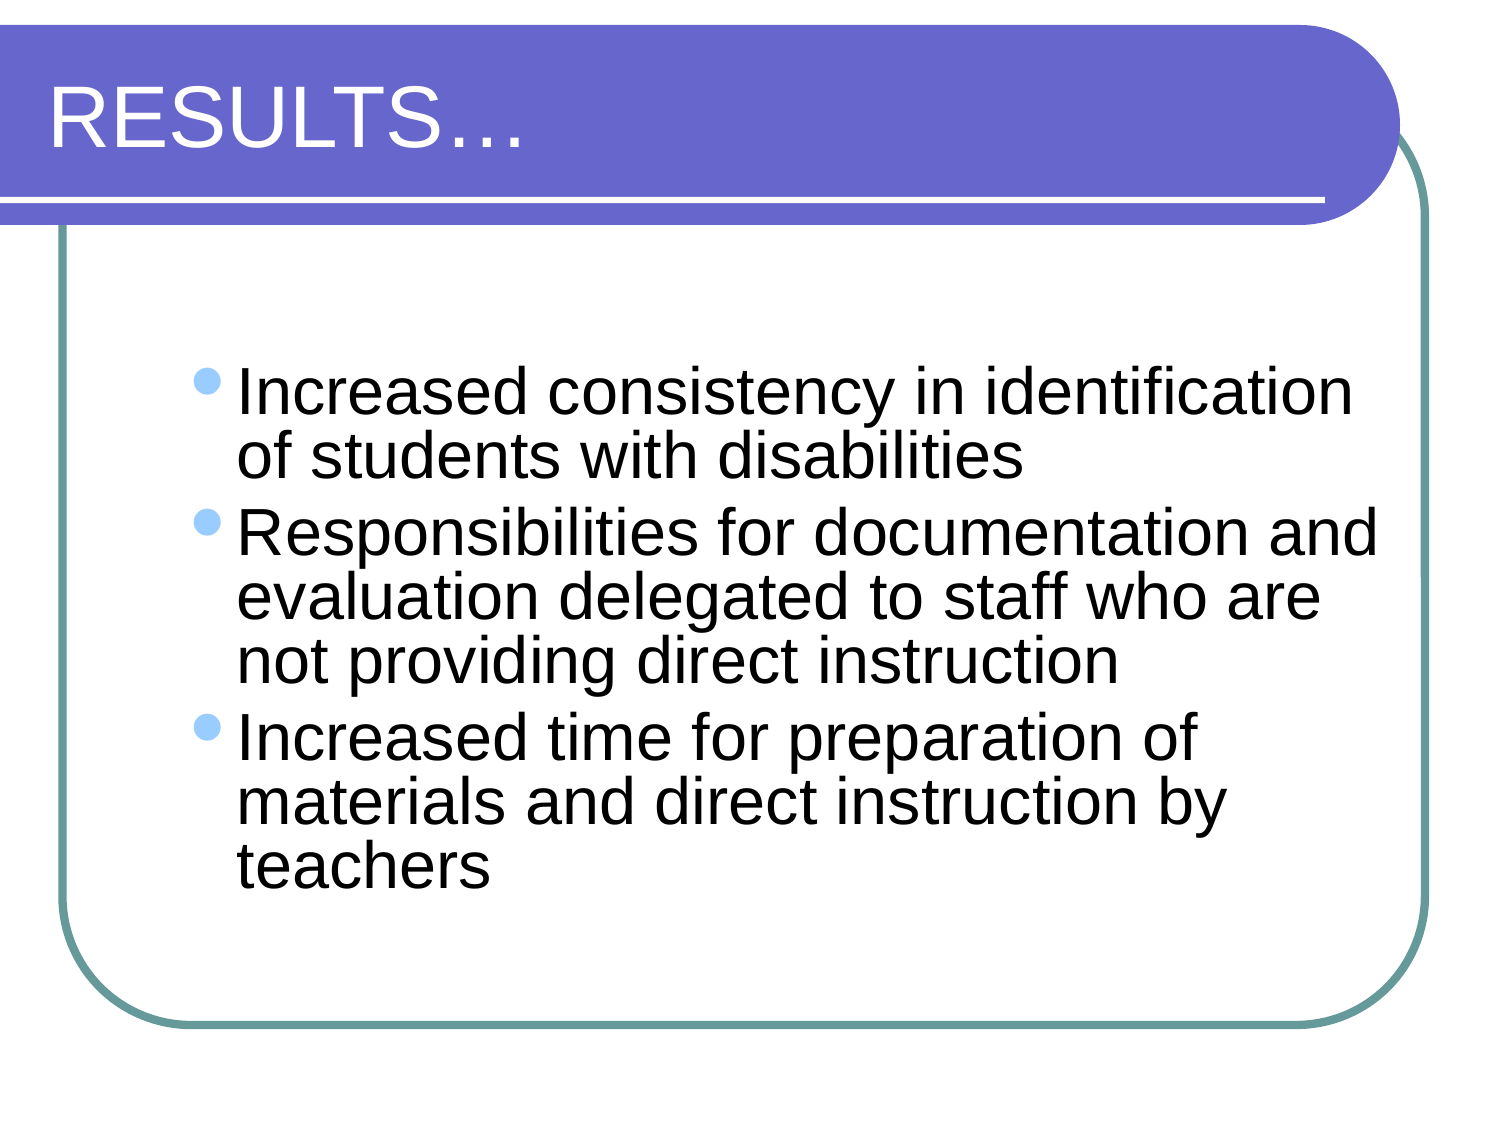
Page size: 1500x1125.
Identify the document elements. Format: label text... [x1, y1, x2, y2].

title RESULTS… [31, 37, 1348, 188]
list Increased consistency in identification of students with disabilities Responsibilities for documentation and evaluation delegated to staff who are not providing direct instruction Increased time for preparation of materials and direct instruction by teachers [99, 262, 1401, 988]
